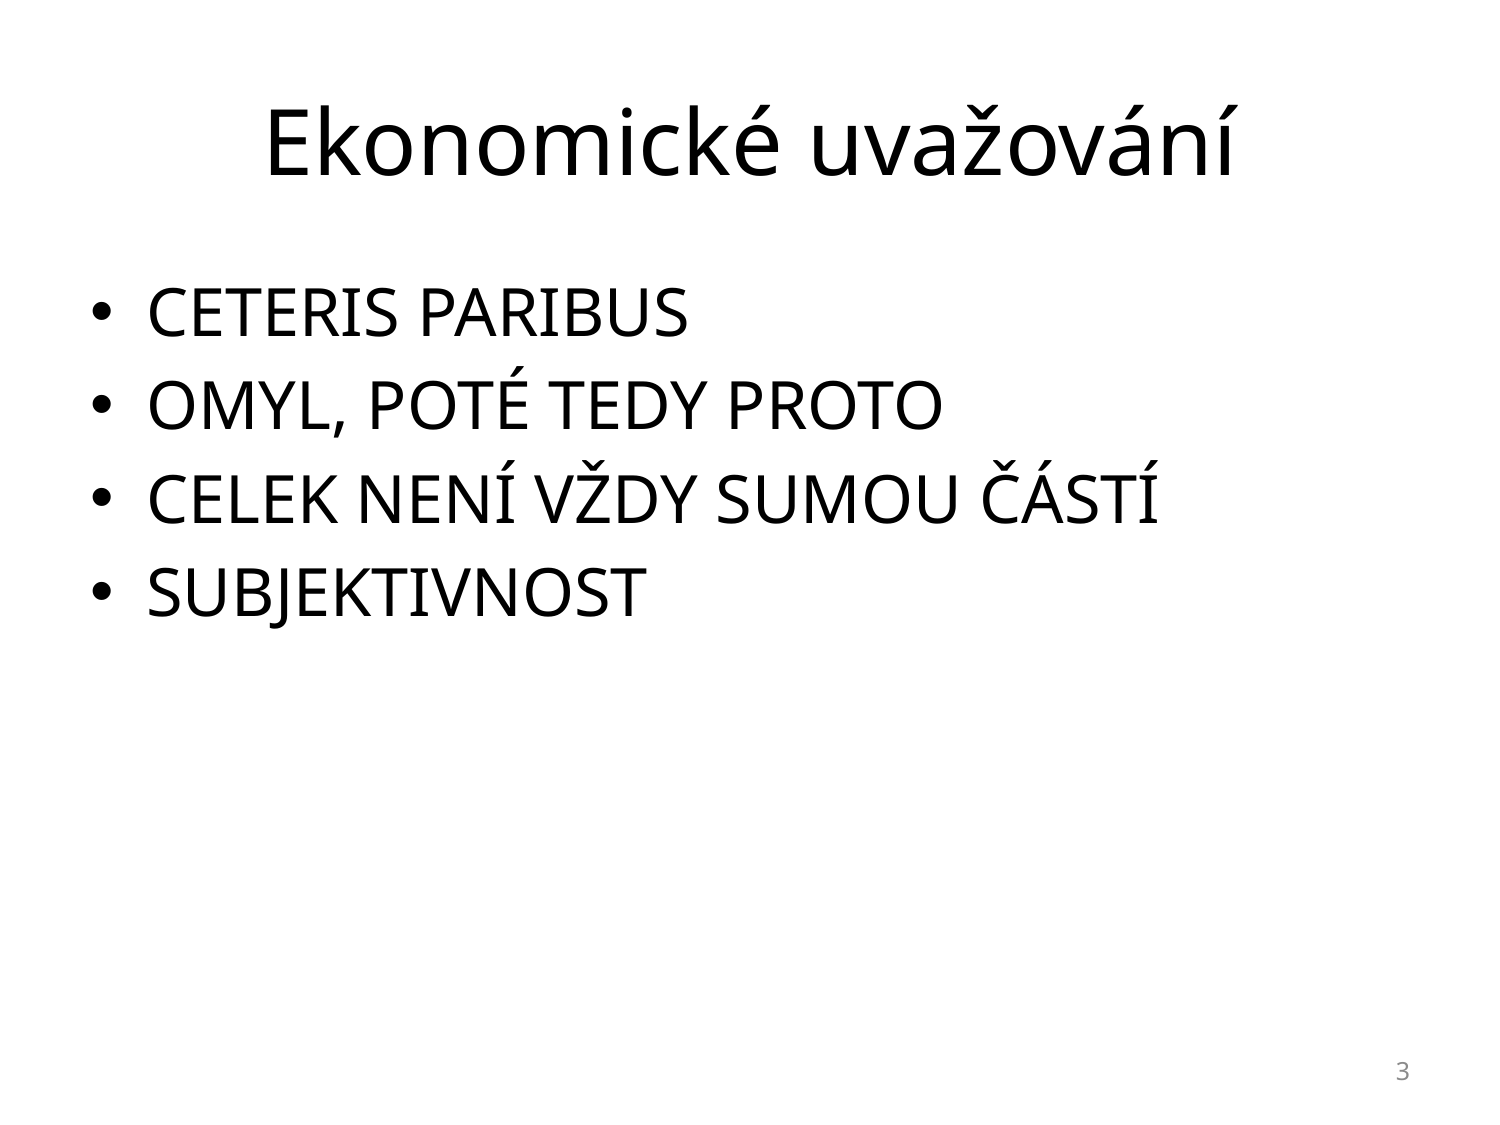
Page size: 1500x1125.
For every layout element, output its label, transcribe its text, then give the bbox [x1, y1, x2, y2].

slide_number 3 [1074, 1042, 1425, 1103]
list CETERIS PARIBUS OMYL, POTÉ TEDY PROTO CELEK NENÍ VŽDY SUMOU ČÁSTÍ SUBJEKTIVNOST [75, 262, 1425, 1005]
title Ekonomické uvažování [75, 45, 1425, 233]
